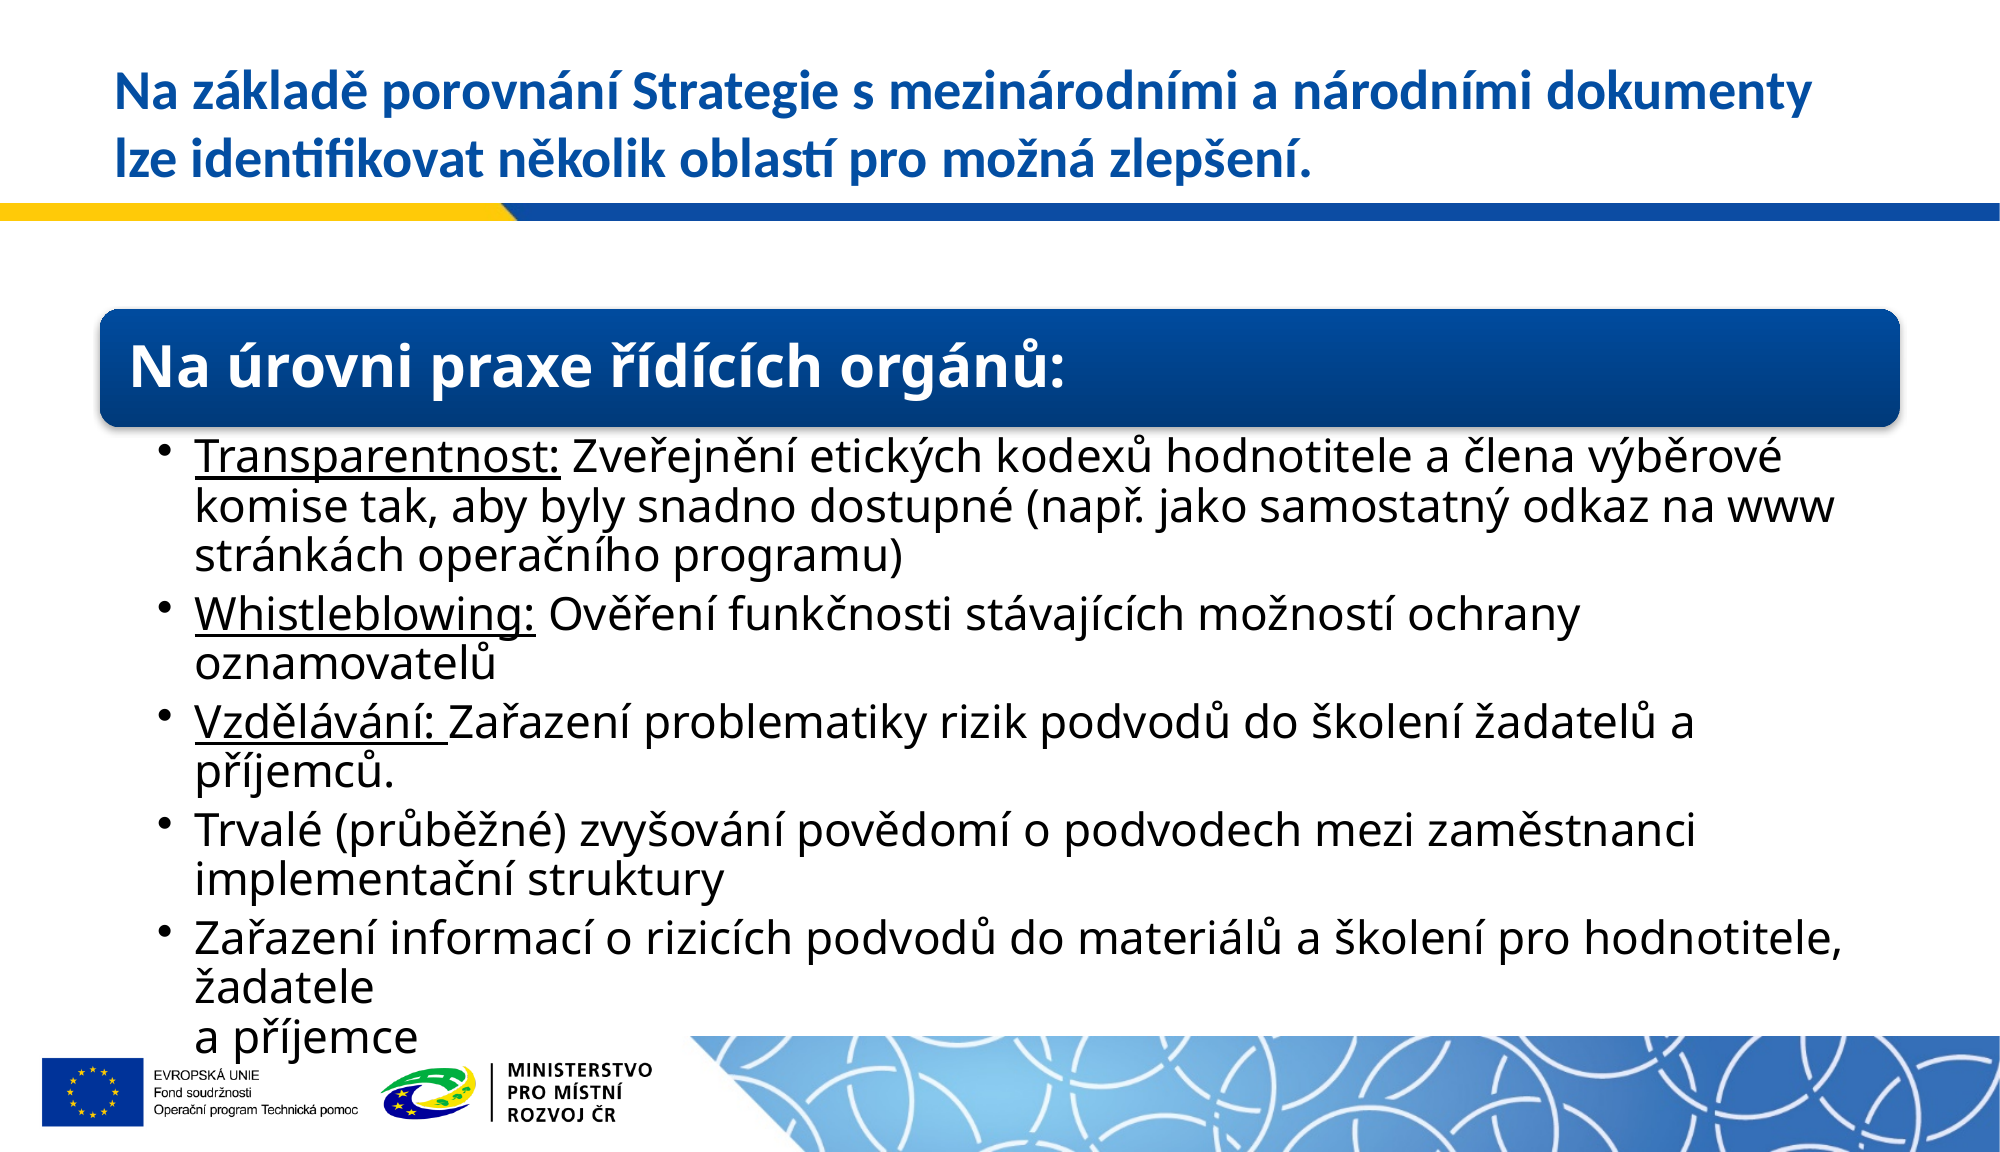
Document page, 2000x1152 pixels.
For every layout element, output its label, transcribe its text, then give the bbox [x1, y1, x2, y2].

picture [200, 1041, 212, 1050]
picture [680, 1036, 2000, 1152]
picture [0, 203, 2000, 221]
title Na základě porovnání Strategie s mezinárodními a národními dokumenty lze identifikovat několik oblastí pro možná zlepšení. [99, 46, 1900, 198]
picture [19, 1035, 674, 1149]
picture [240, 1035, 253, 1050]
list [99, 268, 1900, 1030]
